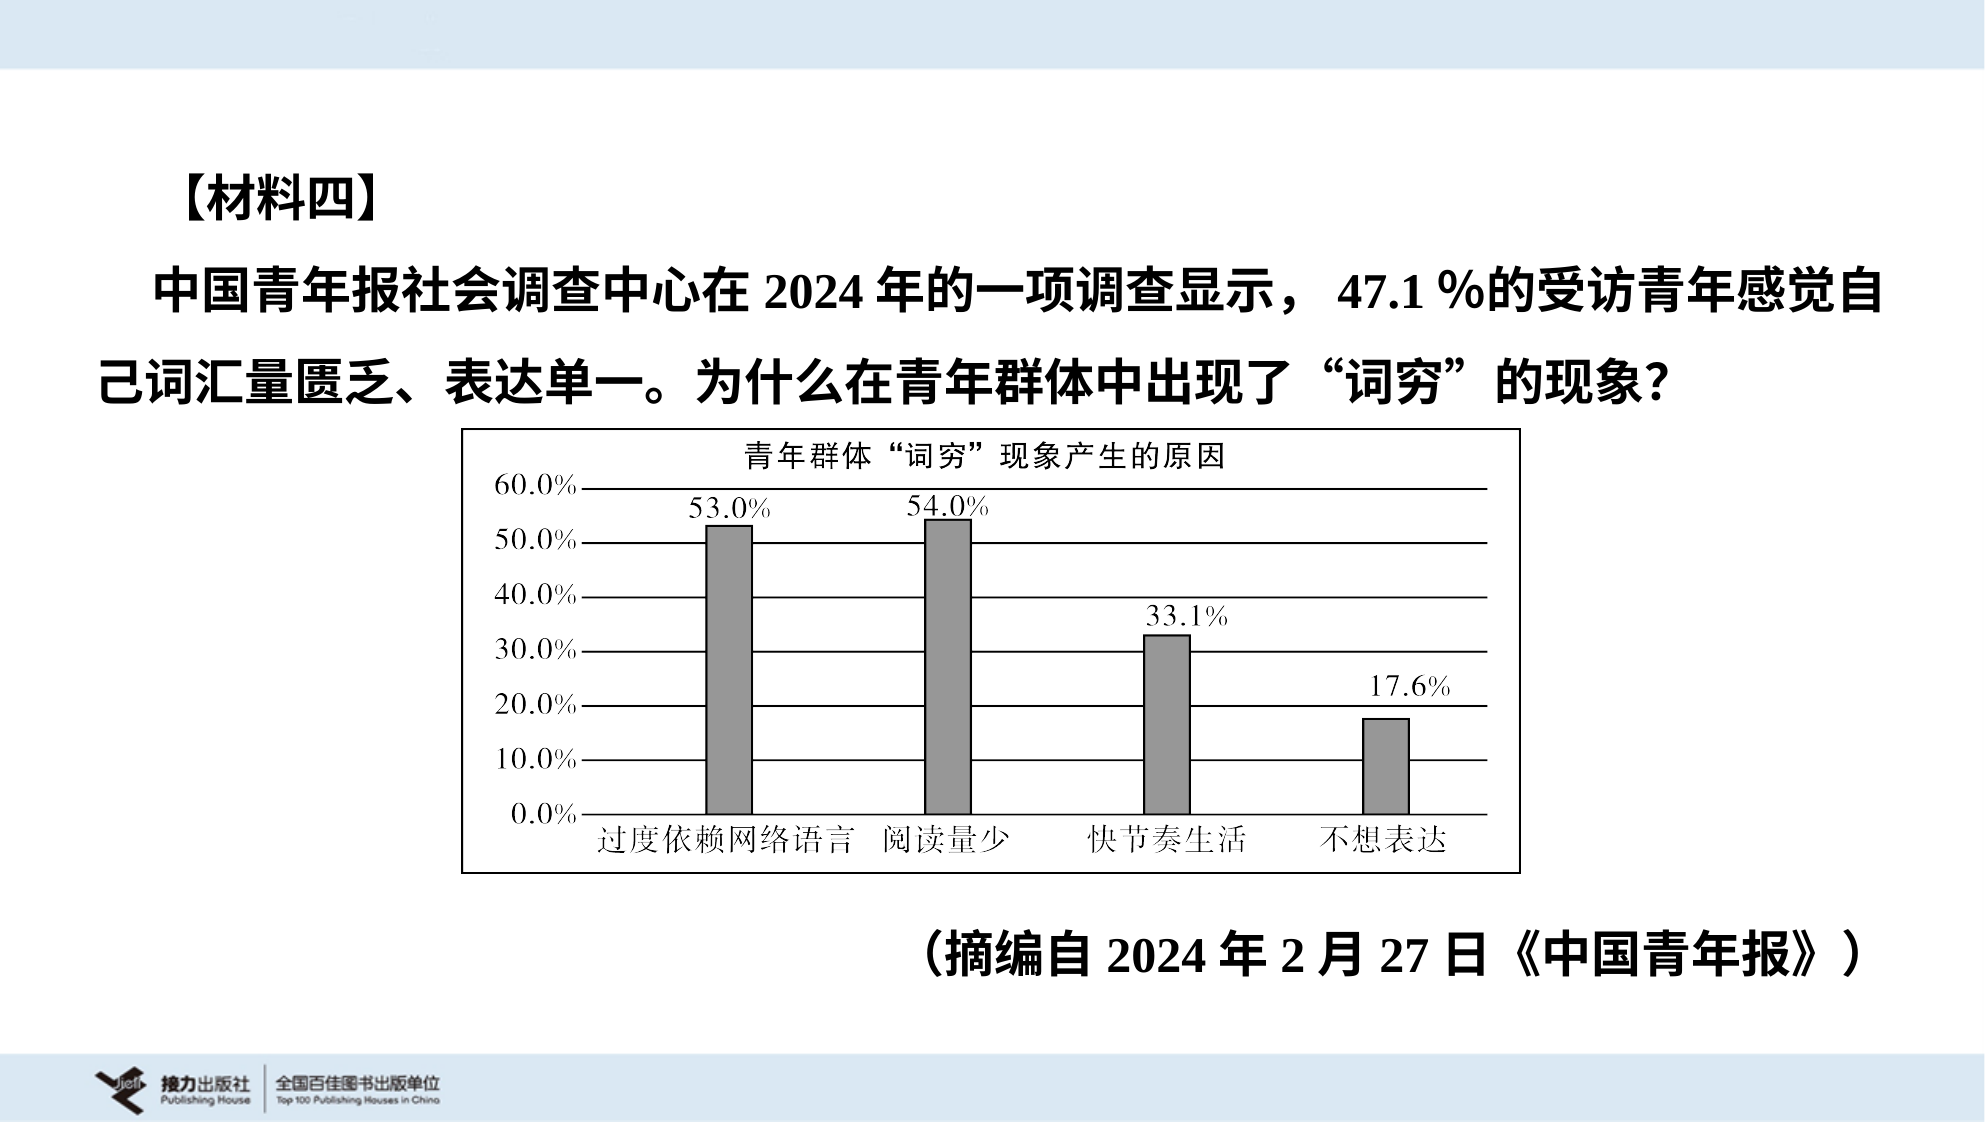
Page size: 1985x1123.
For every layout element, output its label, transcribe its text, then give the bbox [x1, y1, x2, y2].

text_box 【材料四】 中国青年报社会调查中心在2024年的一项调查显示，47.1％的受访青年感觉自 己词汇量匮乏、表达单一。为什么在青年群体中出现了“词穷”的现象？ [94, 135, 1892, 411]
text_box （摘编自2024年2月27日《中国青年报》） [94, 894, 1892, 1042]
picture [0, 0, 1985, 1122]
